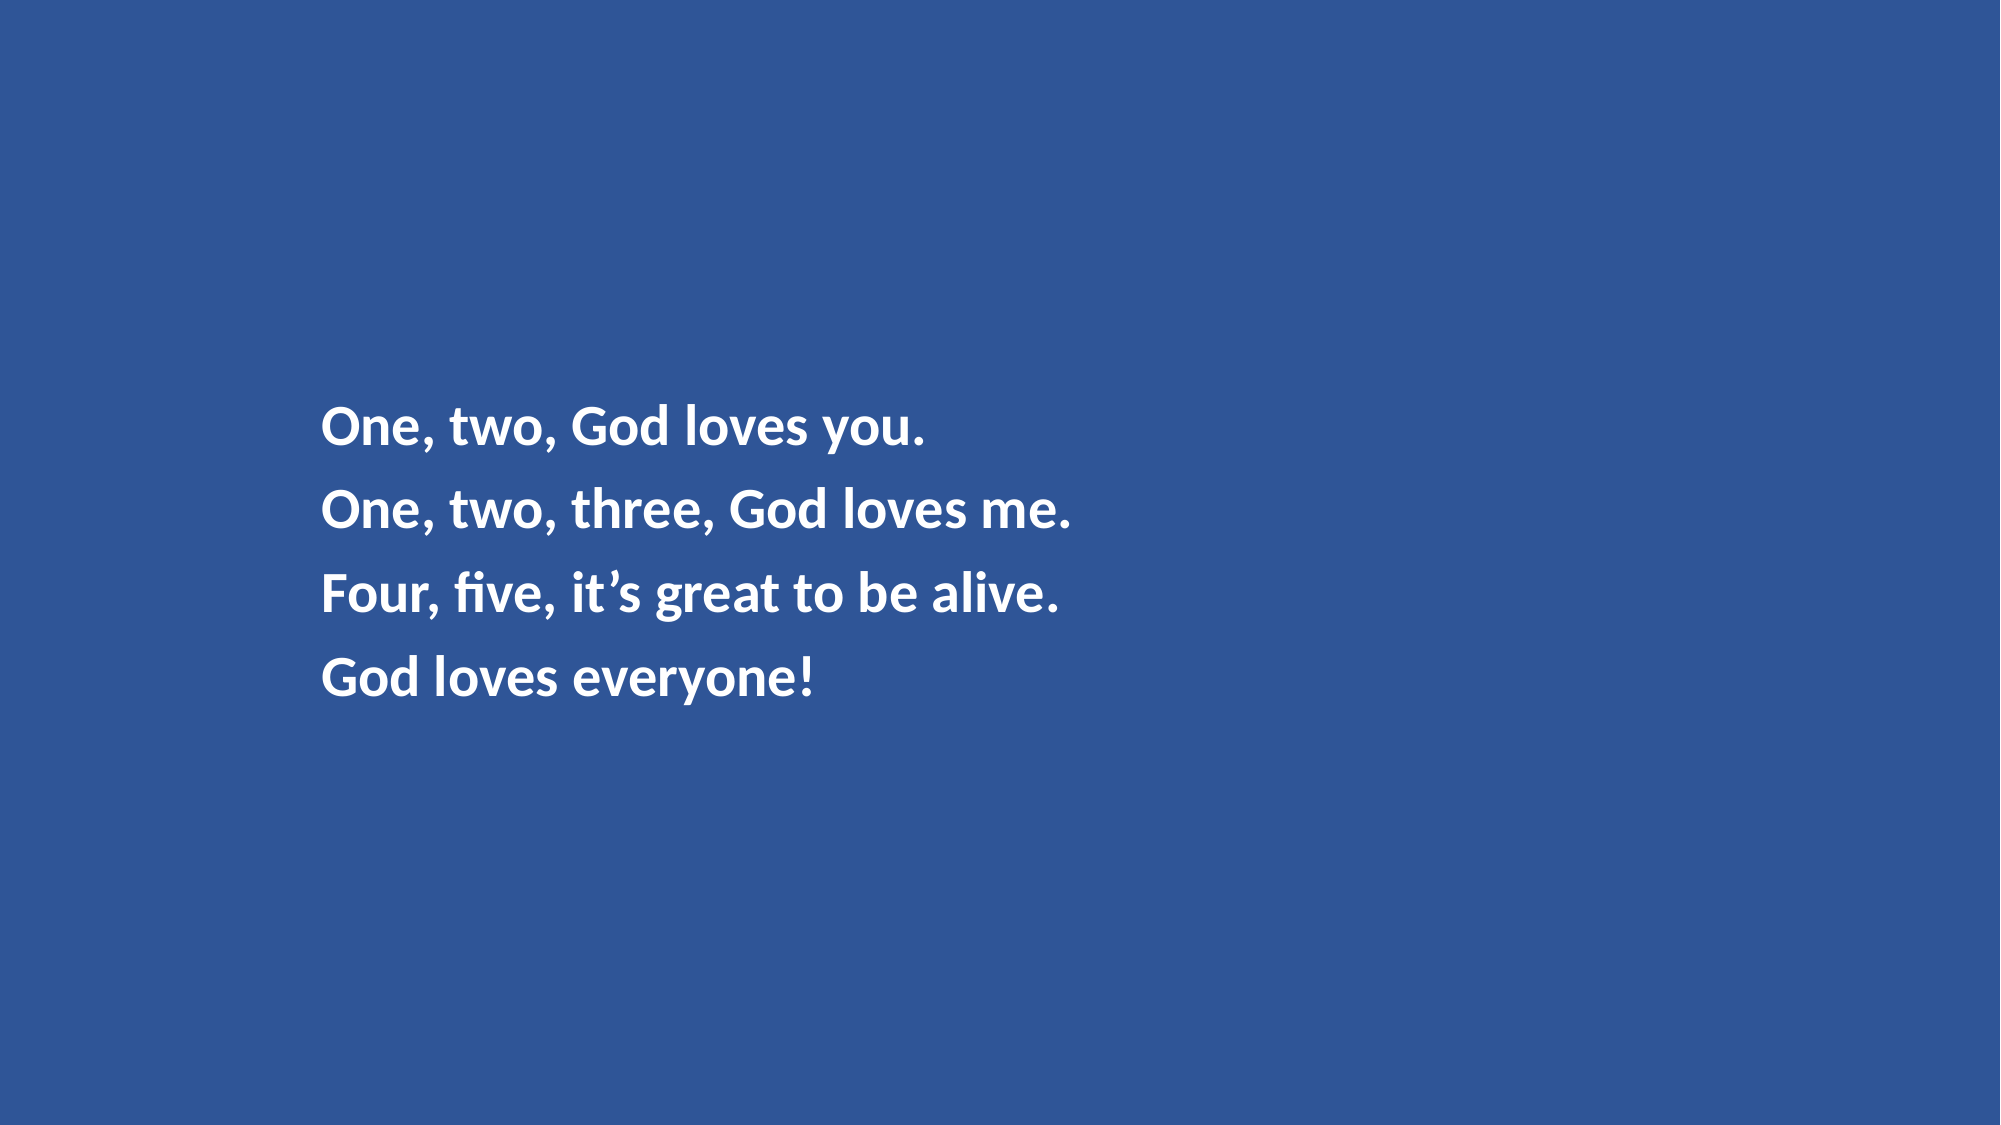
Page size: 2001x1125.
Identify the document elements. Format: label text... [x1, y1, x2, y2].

list One, two, God loves you. One, two, three, God loves me. Four, five, it’s great to be alive. God loves everyone! [306, 387, 1694, 738]
